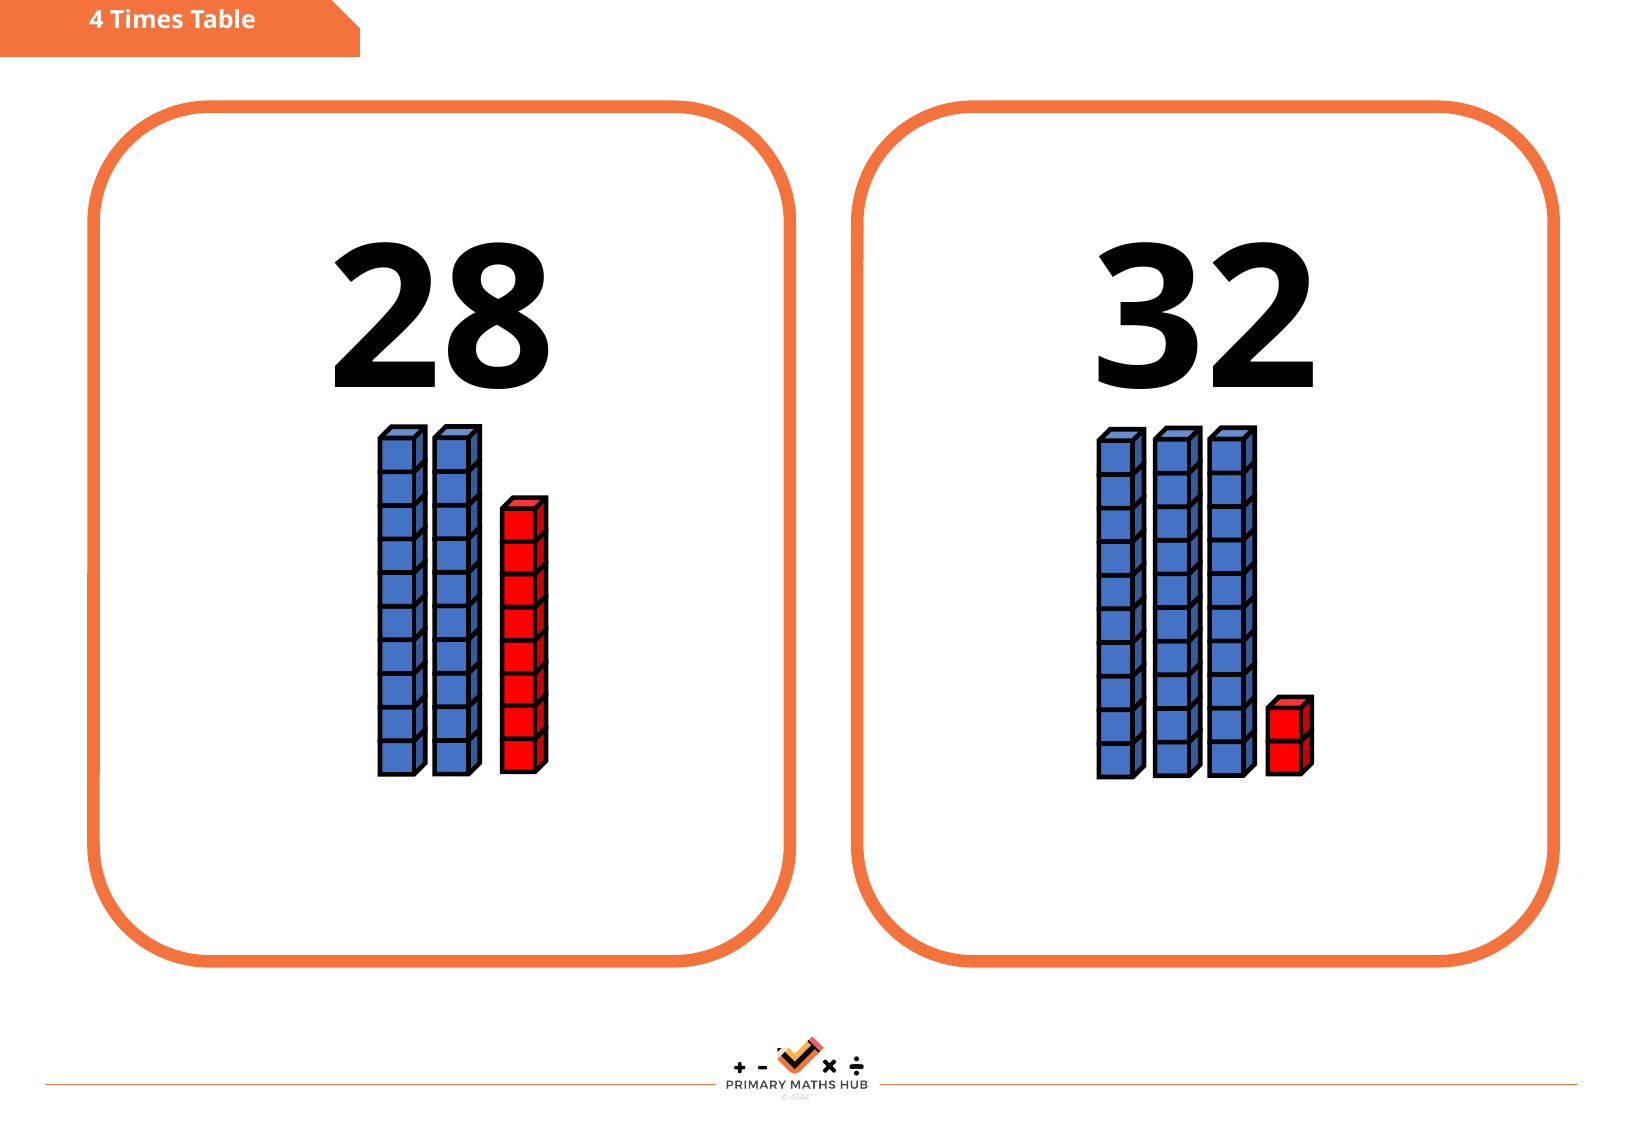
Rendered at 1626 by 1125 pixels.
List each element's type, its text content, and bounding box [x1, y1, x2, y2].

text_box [502, 497, 547, 772]
text_box 32 [857, 179, 1554, 435]
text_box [1098, 429, 1144, 778]
text_box [864, 105, 1547, 179]
text_box [100, 105, 783, 179]
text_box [1209, 427, 1255, 776]
text_box [92, 207, 792, 963]
text_box 28 [93, 179, 790, 435]
text_box [856, 209, 1555, 963]
text_box 4 Times Table [0, 0, 361, 58]
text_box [1267, 696, 1312, 775]
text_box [380, 426, 426, 775]
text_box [434, 426, 480, 775]
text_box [1155, 427, 1201, 776]
picture [722, 1034, 872, 1094]
text_box © 4044 [720, 1084, 870, 1110]
